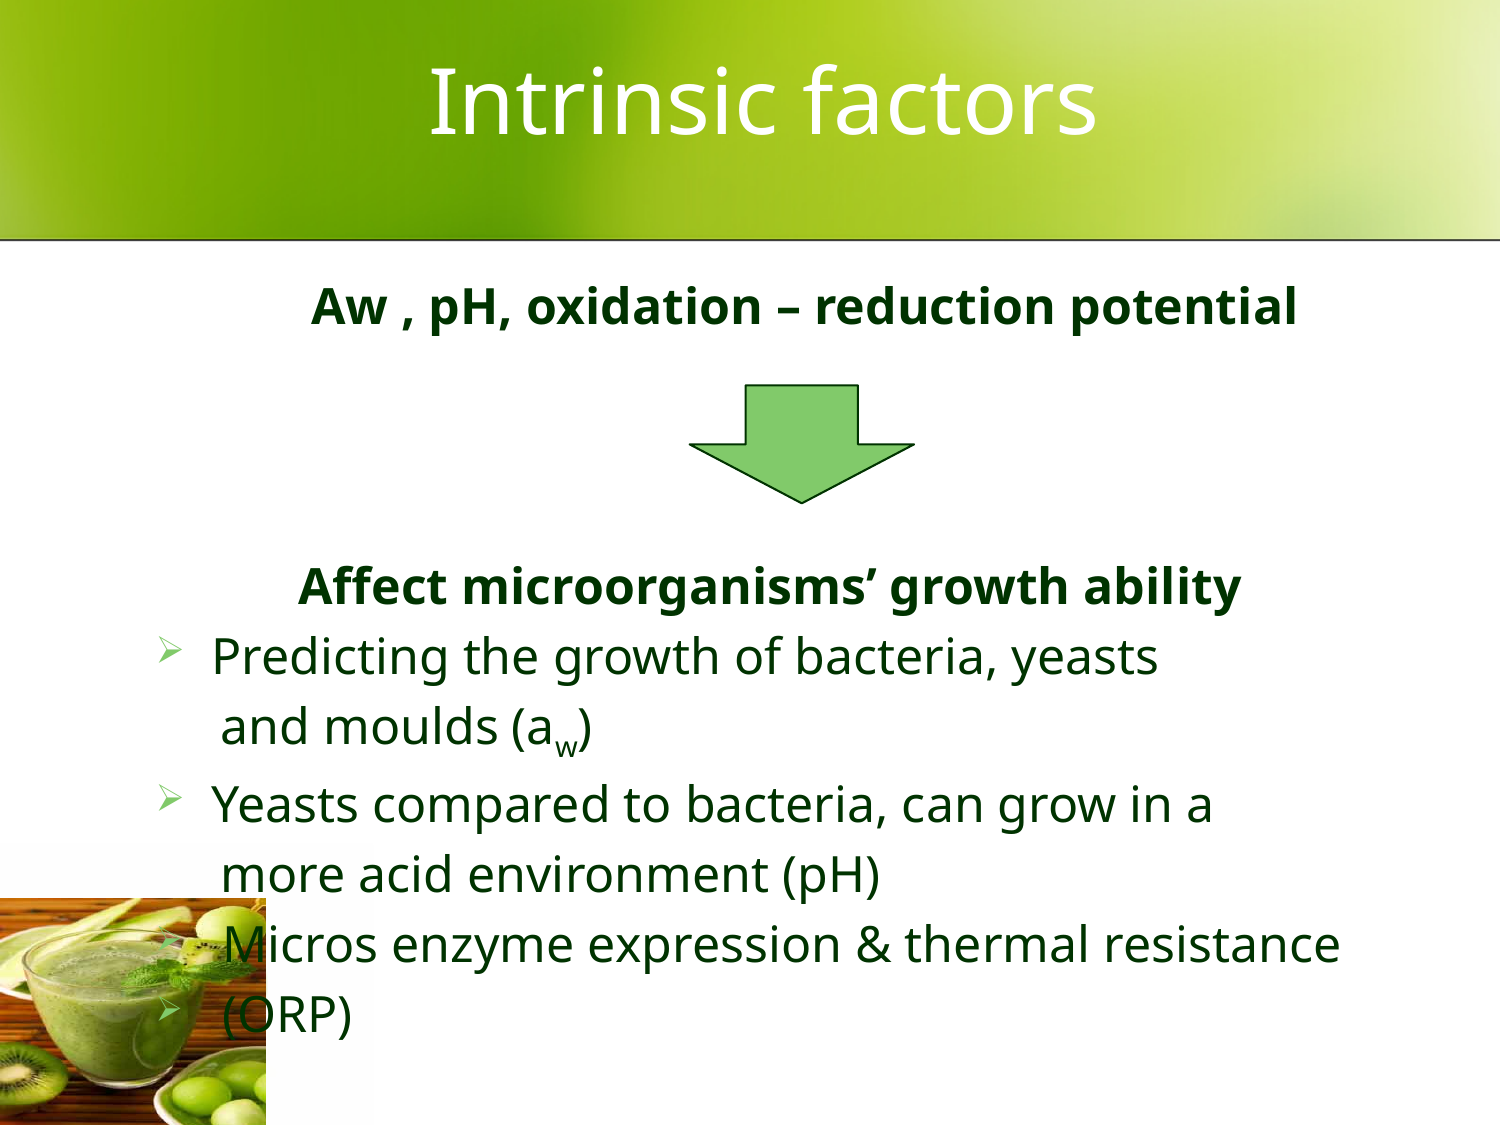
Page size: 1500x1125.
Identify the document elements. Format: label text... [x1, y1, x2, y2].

list Aw , pH, oxidation – reduction potential Affect microorganisms’ growth ability Predicting the growth of bacteria, yeasts and moulds (aw) Yeasts compared to bacteria, can grow in a more acid environment (pH) Micros enzyme expression & thermal resistance (ORP) [140, 266, 1483, 988]
picture [0, 0, 1500, 1125]
title Intrinsic factors [76, 77, 1453, 229]
text_box [689, 385, 915, 504]
